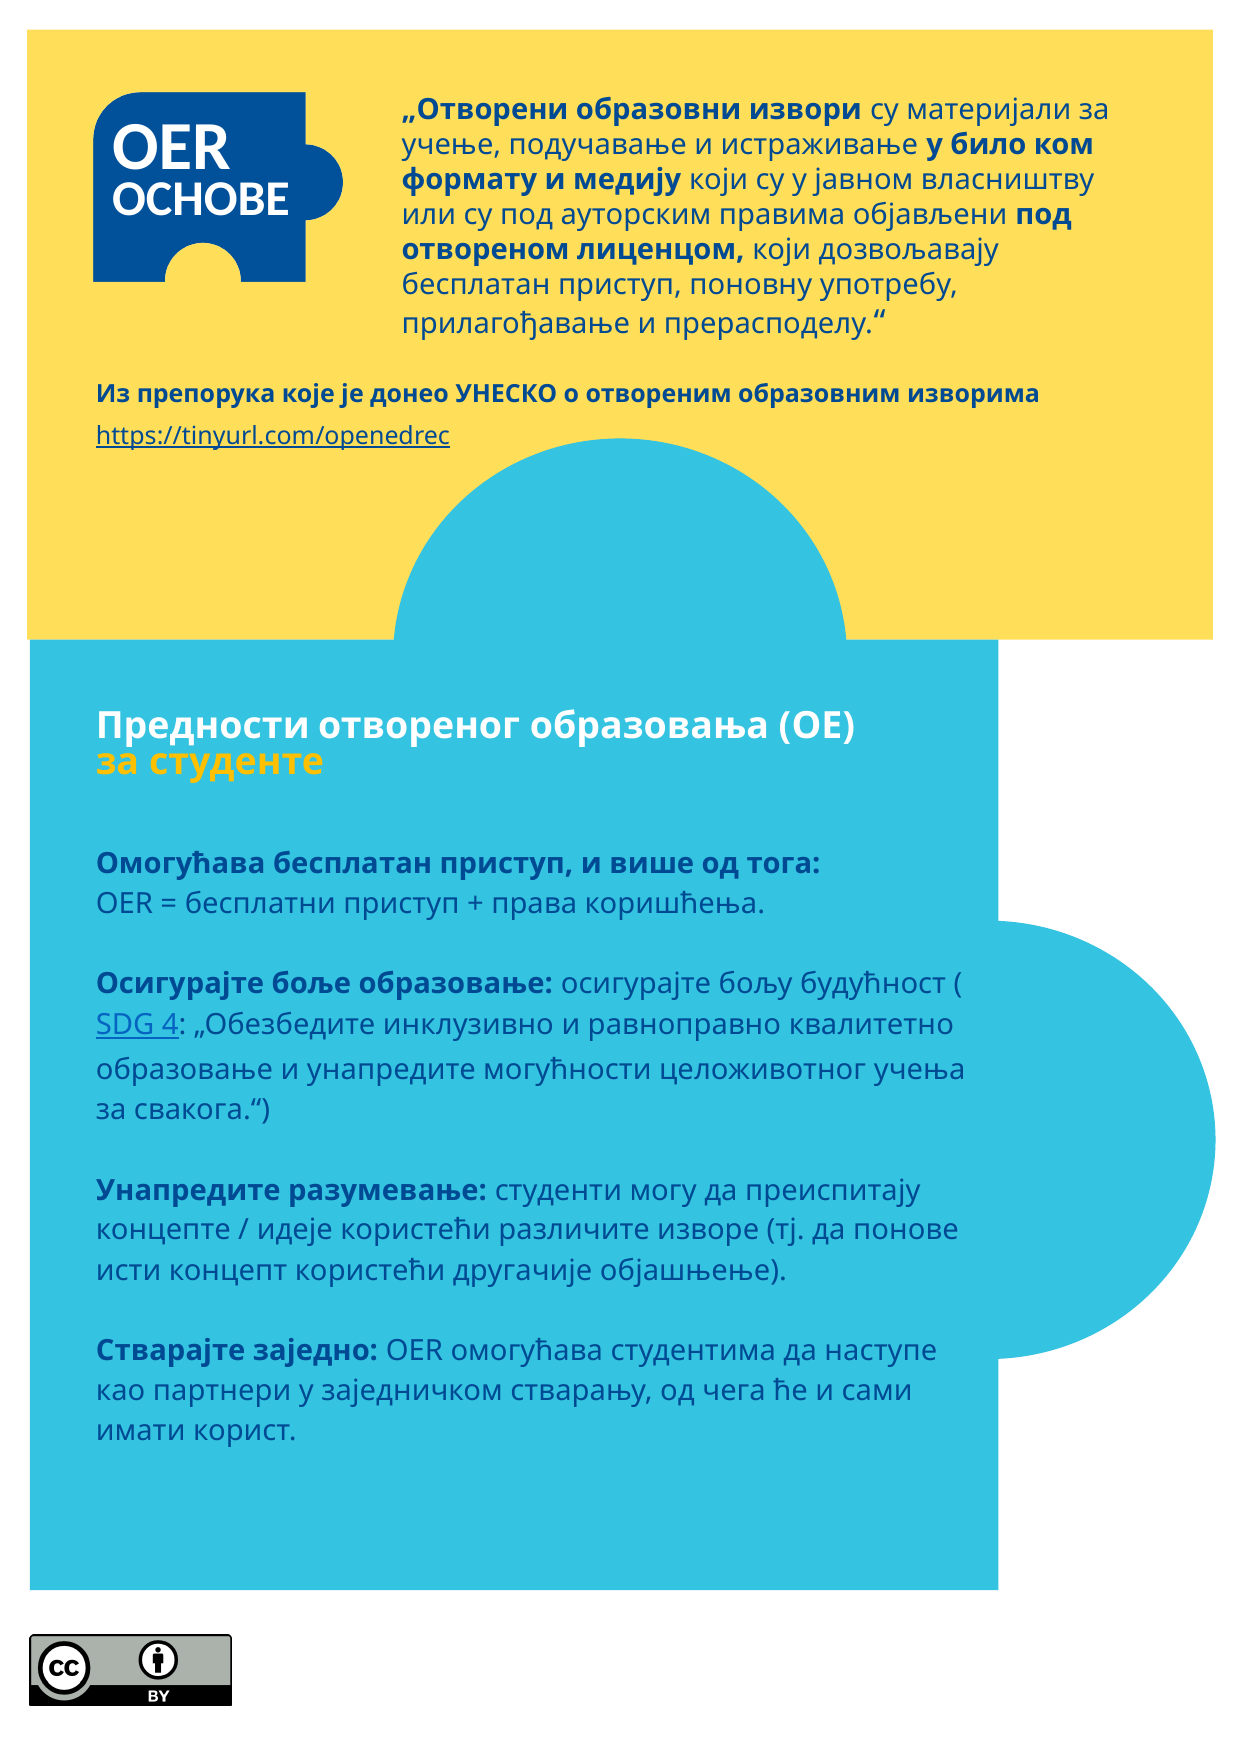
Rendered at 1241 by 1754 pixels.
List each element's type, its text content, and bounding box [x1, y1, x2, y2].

text_box [999, 920, 1216, 1359]
text_box Из препорука које је донео УНЕСКО о отвореним образовним изворима https://tinyurl.com/openedrec [80, 375, 1241, 463]
text_box [29, 639, 999, 1591]
text_box Предности отвореног образовања (ОЕ) за студенте Омогућава бесплатан приступ, и више од тога: OER = бесплатни приступ + права коришћења. Осигурајте боље образовање: осигурајте бољу будућност (SDG 4: „Обезбедите инклузивно и равноправно квалитетно образовање и унапредите могућности целоживотног учења за свакога.“) Унапредите разумевање: студенти могу да преиспитају концепте / идеје користећи различите изворе (тј. да понове исти концепт користећи другачије објашњење). Стварајте заједно: OER омогућава студентима да наступе као партнери у заједничком стварању, од чега ће и сами имати корист. [80, 694, 999, 1462]
text_box [393, 463, 848, 694]
text_box [27, 29, 1213, 640]
picture [29, 1634, 233, 1706]
text_box „Отворени образовни извори су материјали за учење, подучавање и истраживање у било ком формату и медију који су у јавном власништву или су под ауторским правима објављени под отвореном лиценцом, који дозвољавају бесплатан приступ, поновну употребу, прилагођавање и прерасподелу.“ [386, 75, 1147, 355]
picture [93, 92, 343, 282]
